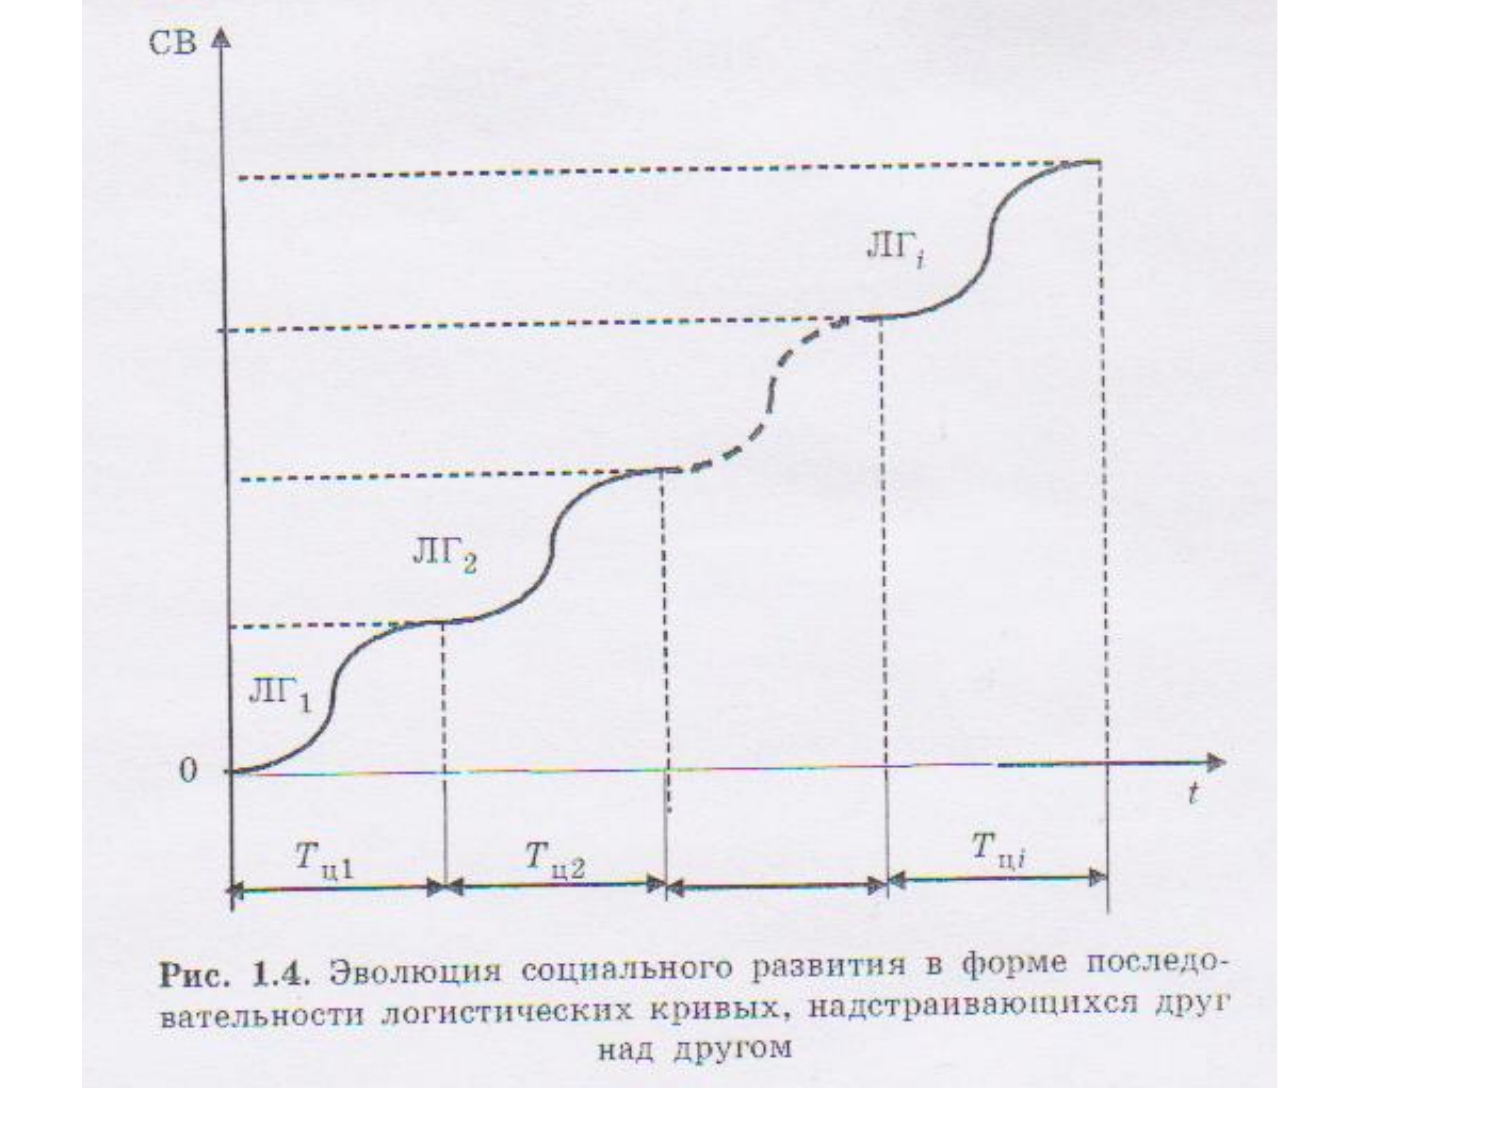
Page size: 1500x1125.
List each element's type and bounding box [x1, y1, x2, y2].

picture [81, 0, 1278, 1089]
